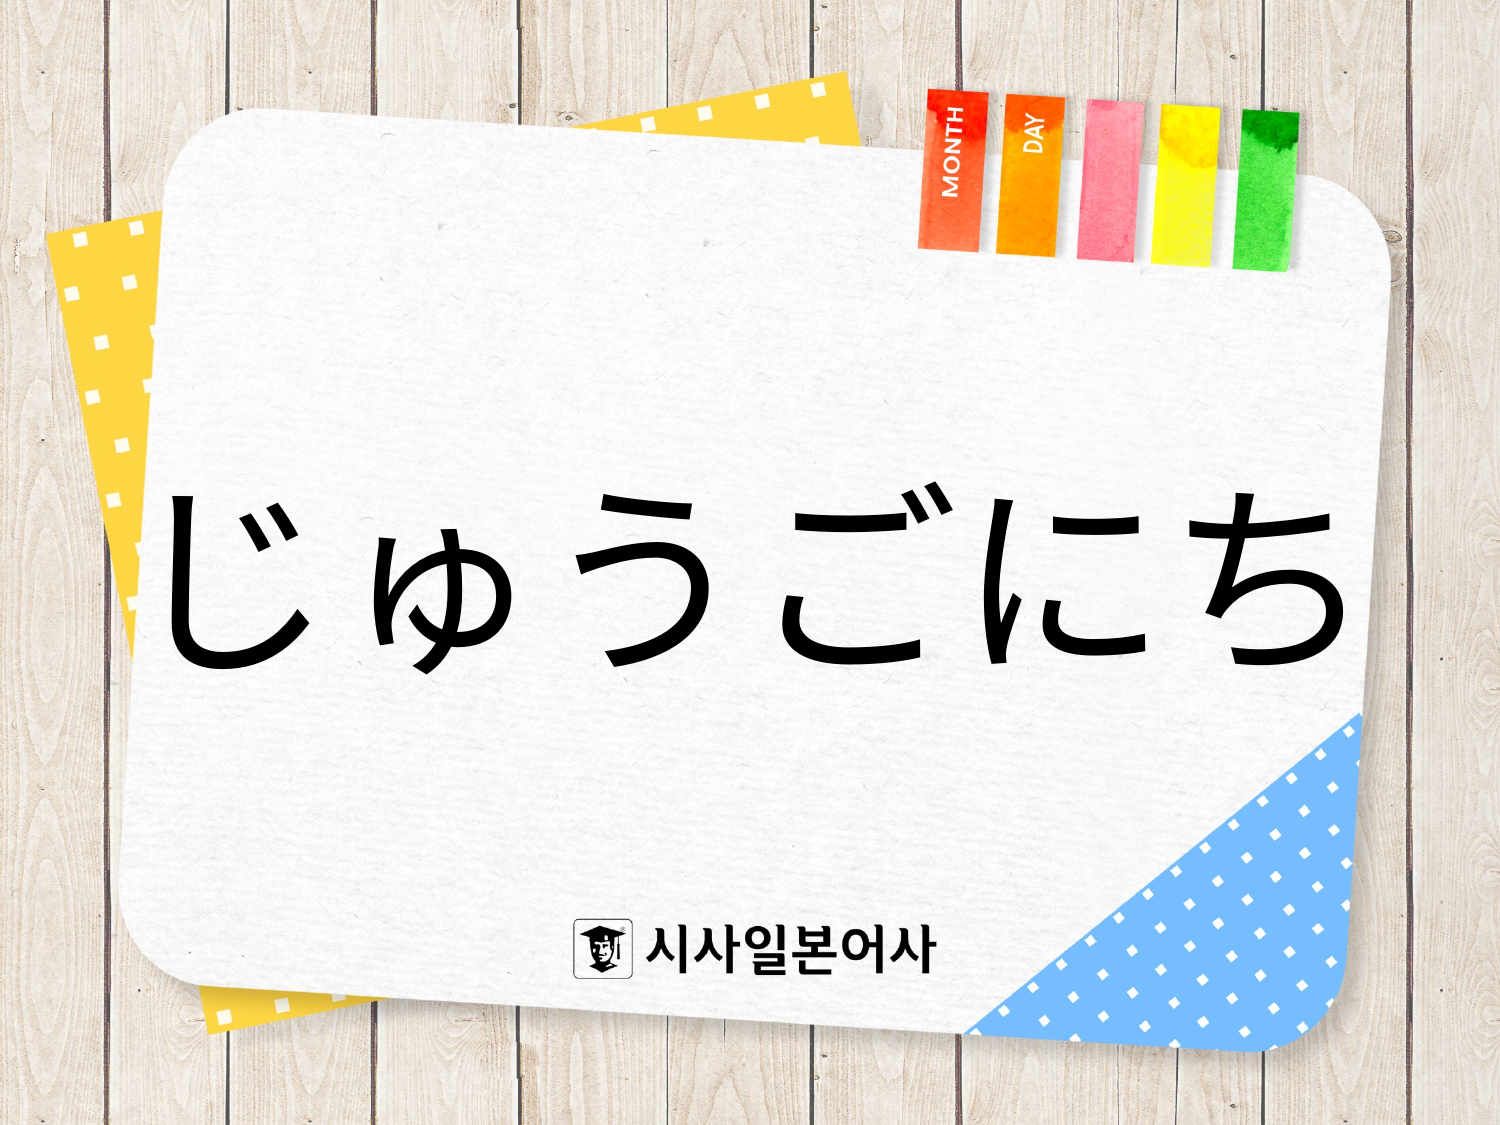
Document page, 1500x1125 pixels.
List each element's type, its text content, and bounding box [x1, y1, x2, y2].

picture [0, 0, 1500, 1125]
title じゅうごにち [75, 338, 1425, 811]
